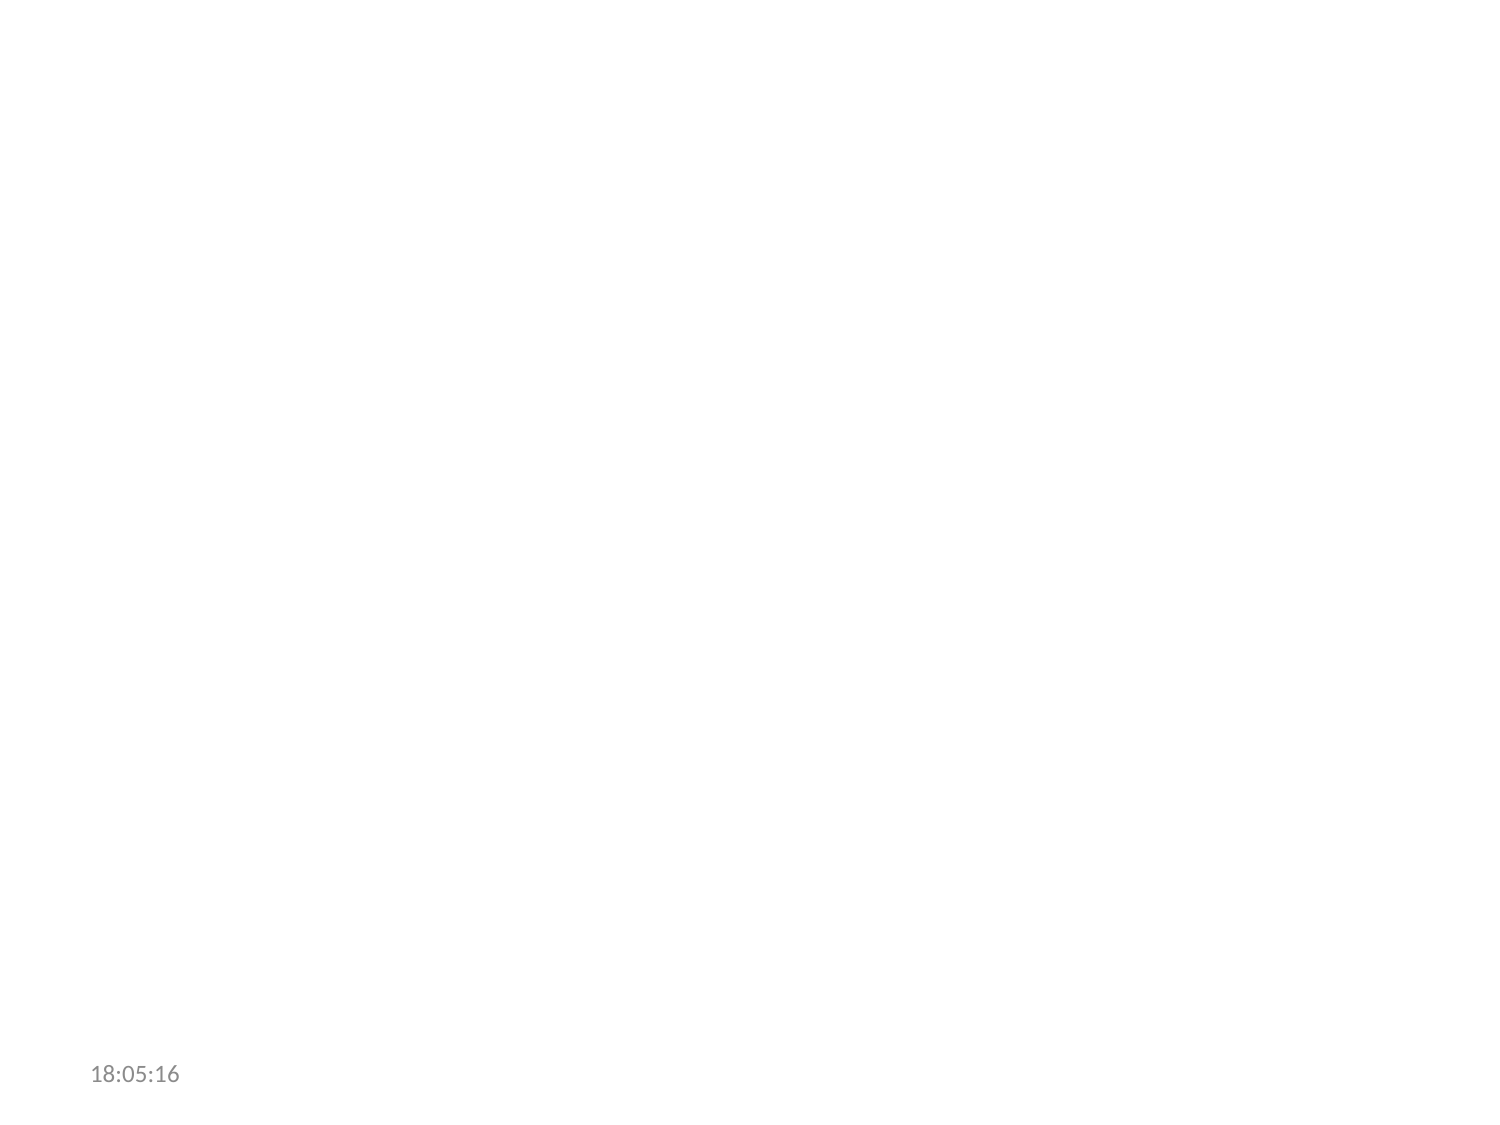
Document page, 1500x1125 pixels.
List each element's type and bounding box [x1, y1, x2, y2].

slide_number [75, 1042, 425, 1103]
